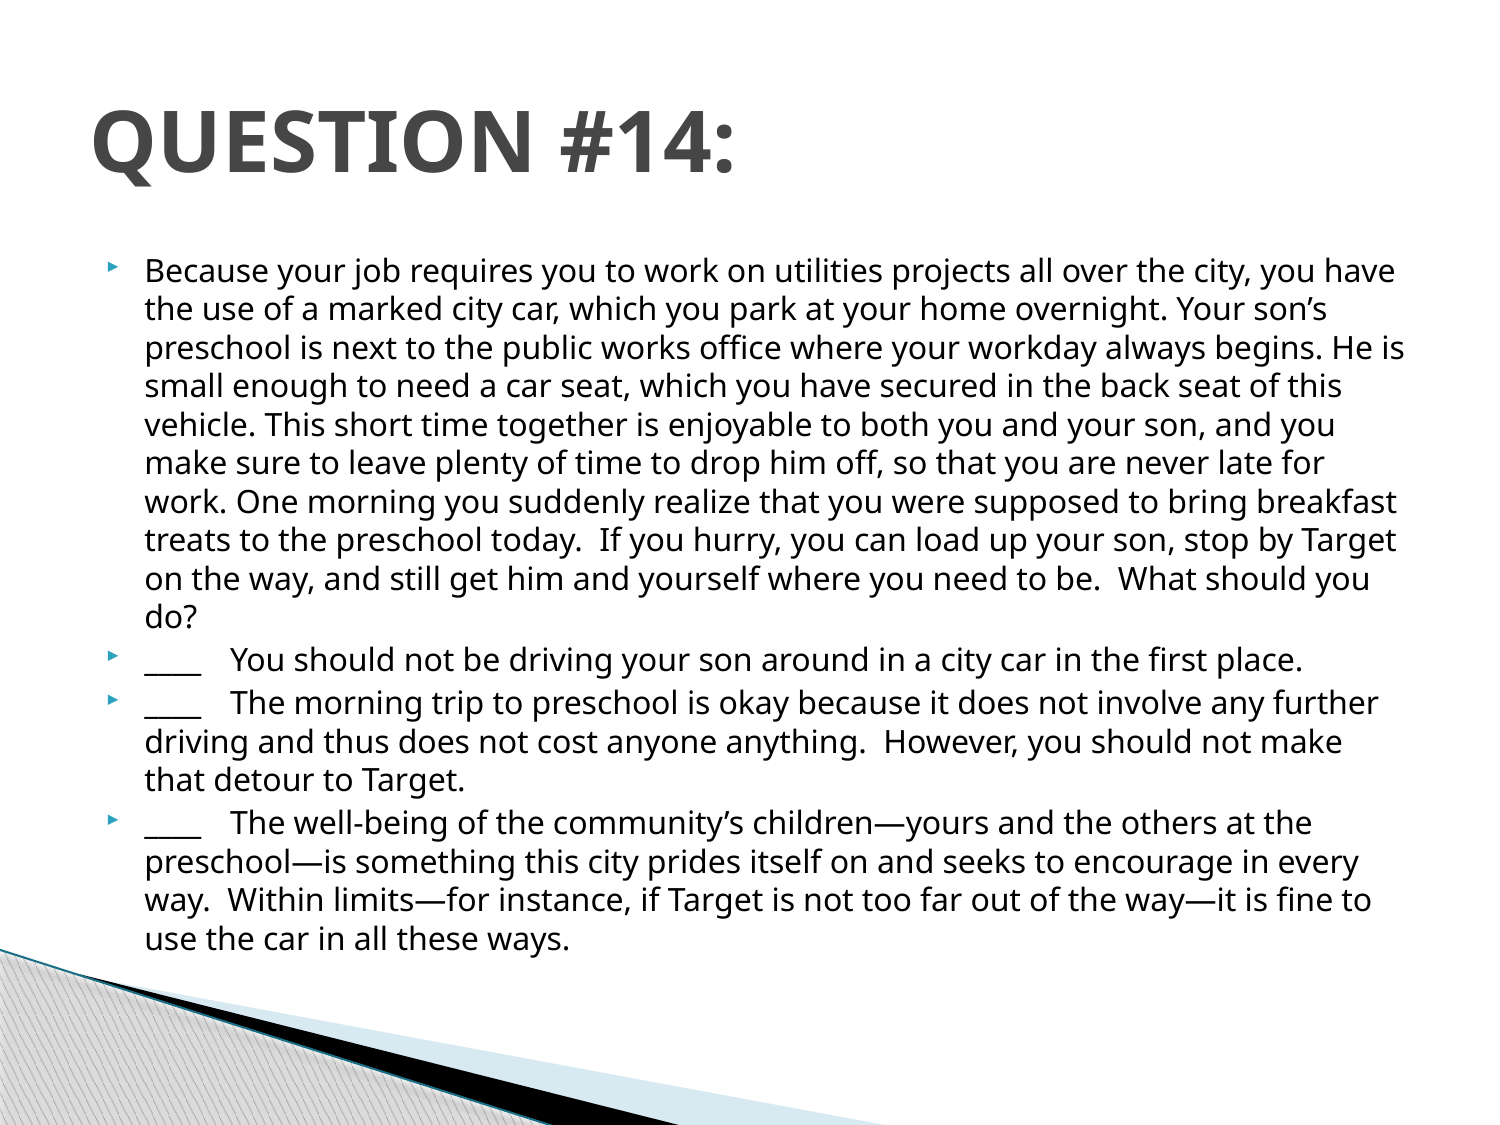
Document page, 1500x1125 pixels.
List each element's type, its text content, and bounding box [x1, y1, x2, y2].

list Because your job requires you to work on utilities projects all over the city, you have the use of a marked city car, which you park at your home overnight. Your son’s preschool is next to the public works office where your workday always begins. He is small enough to need a car seat, which you have secured in the back seat of this vehicle. This short time together is enjoyable to both you and your son, and you make sure to leave plenty of time to drop him off, so that you are never late for work. One morning you suddenly realize that you were supposed to bring breakfast treats to the preschool today. If you hurry, you can load up your son, stop by Target on the way, and still get him and yourself where you need to be. What should you do? ____ You should not be driving your son around in a city car in the first place. ____ The morning trip to preschool is okay because it does not involve any further driving and thus does not cost anyone anything. However, you should not make that detour to Target. ____ The well-being of the community’s children—yours and the others at the preschool—is something this city prides itself on and seeks to encourage in every way. Within limits—for instance, if Target is not too far out of the way—it is fine to use the car in all these ways. [75, 243, 1425, 986]
title QUESTION #14: [75, 45, 1425, 233]
